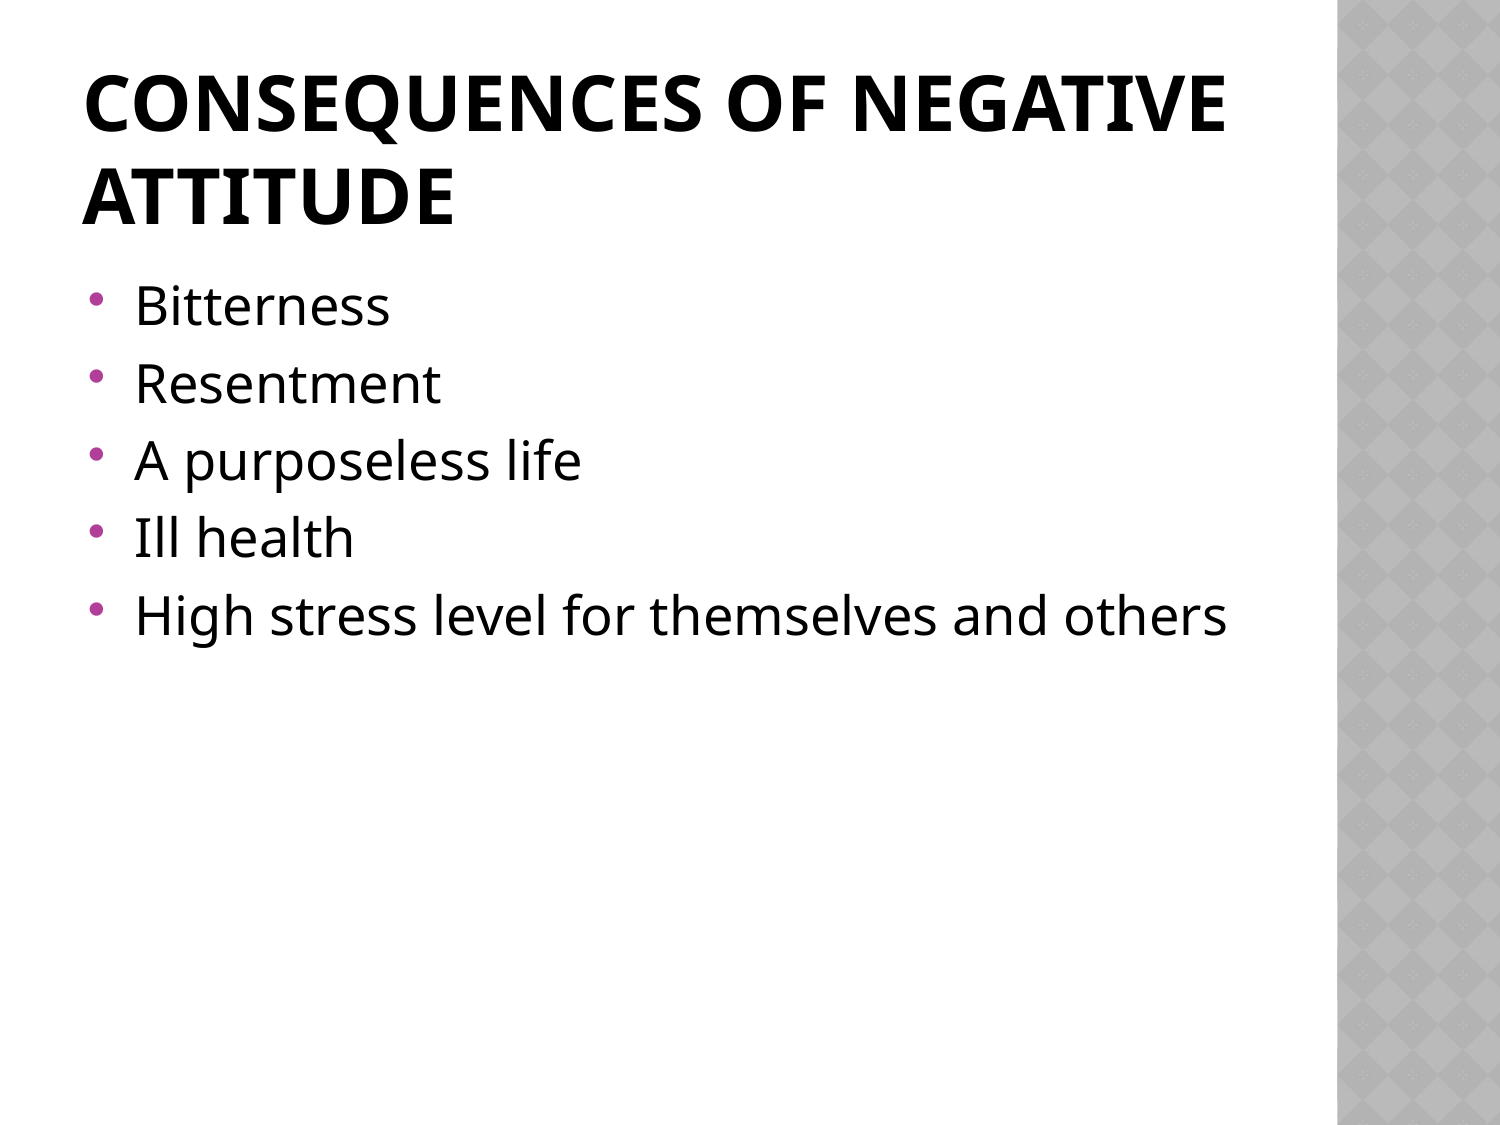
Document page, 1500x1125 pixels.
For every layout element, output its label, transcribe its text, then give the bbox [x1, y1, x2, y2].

list Bitterness Resentment A purposeless life Ill health High stress level for themselves and others [75, 264, 1263, 1059]
title Consequences of negative attitude [75, 52, 1263, 240]
